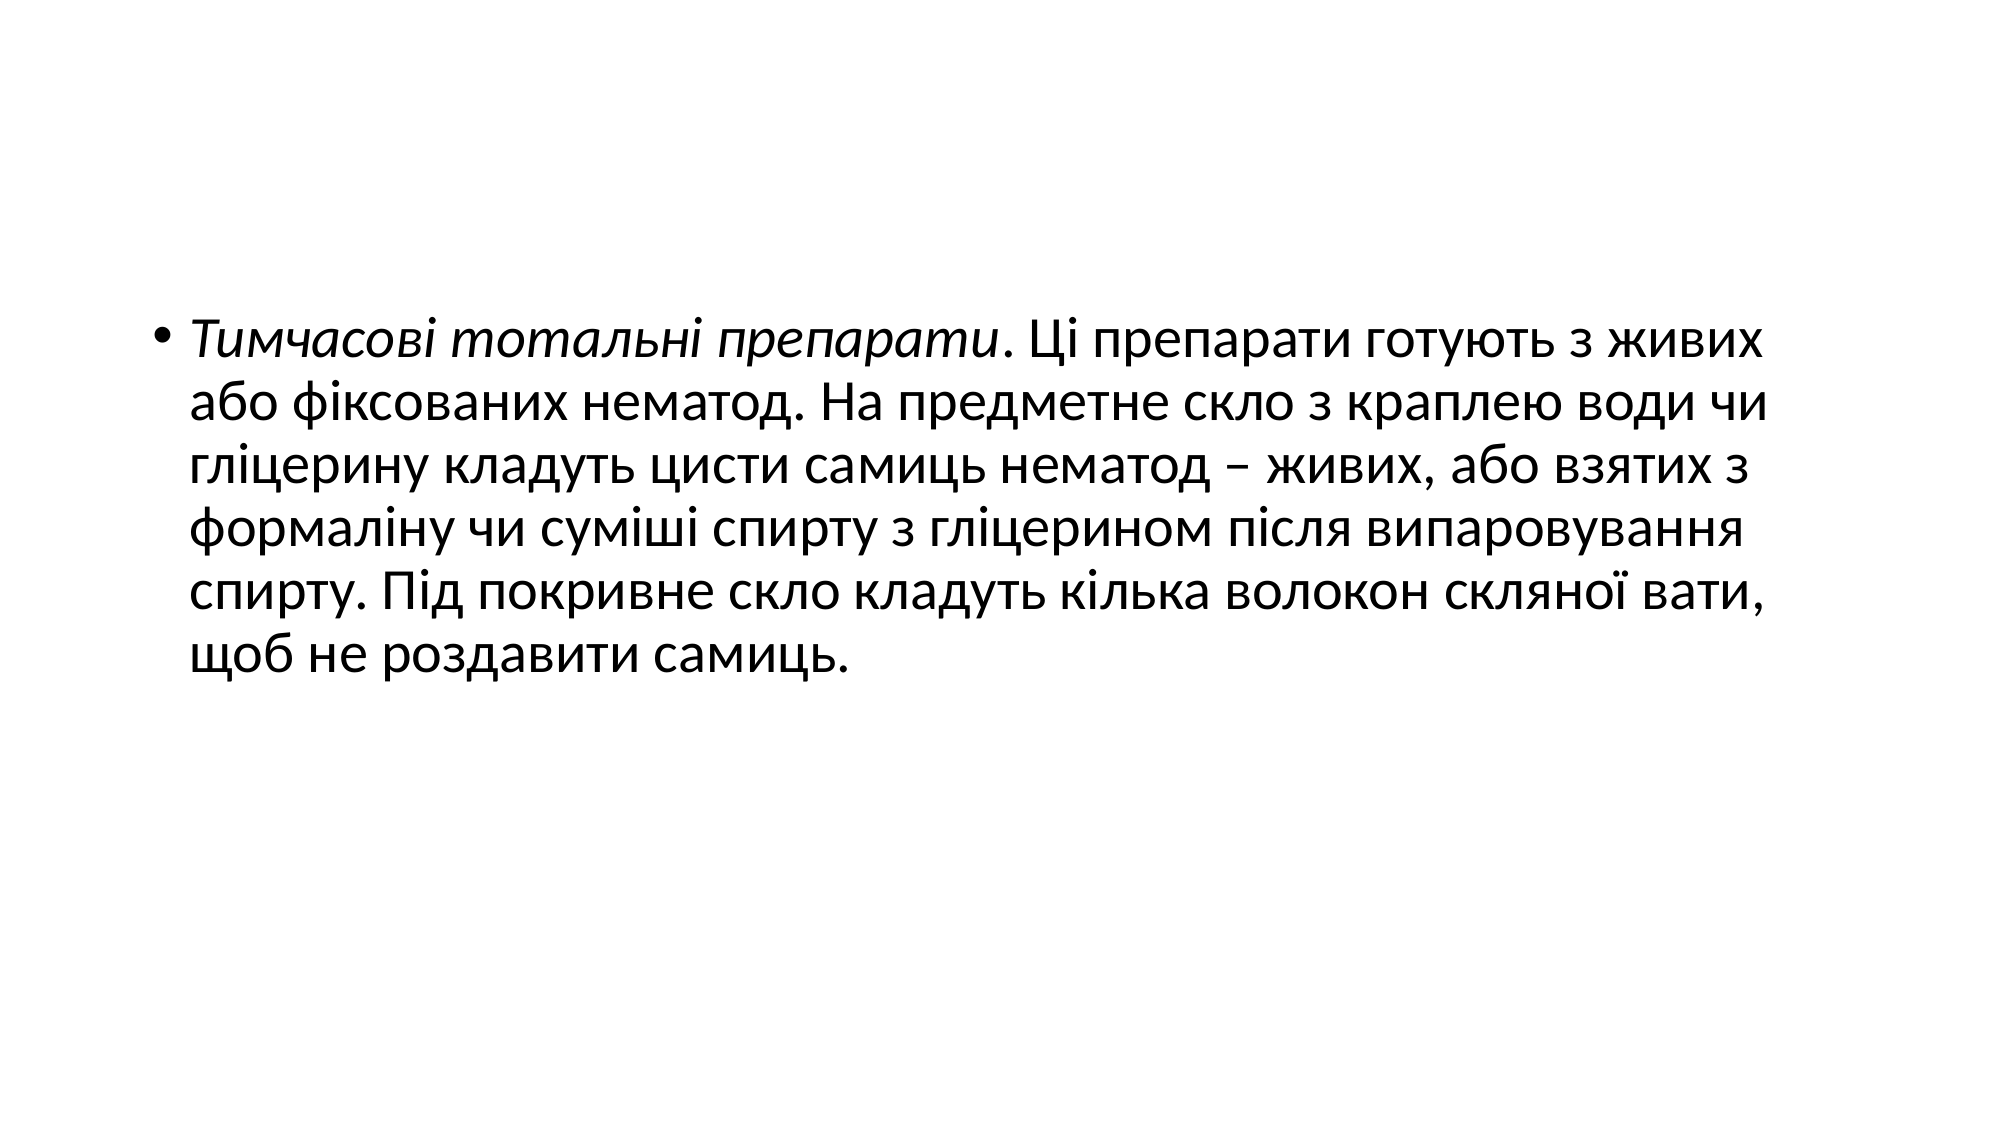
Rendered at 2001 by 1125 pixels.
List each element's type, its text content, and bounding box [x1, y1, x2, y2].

list Тимчасові тотальні препарати. Ці препарати готують з живих або фіксованих нематод. На предметне скло з краплею води чи гліцерину кладуть цисти самиць нематод – живих, або взятих з формаліну чи суміші спирту з гліцерином після випаровування спирту. Під покривне скло кладуть кілька волокон скляної вати, щоб не роздавити самиць. [137, 299, 1863, 1014]
